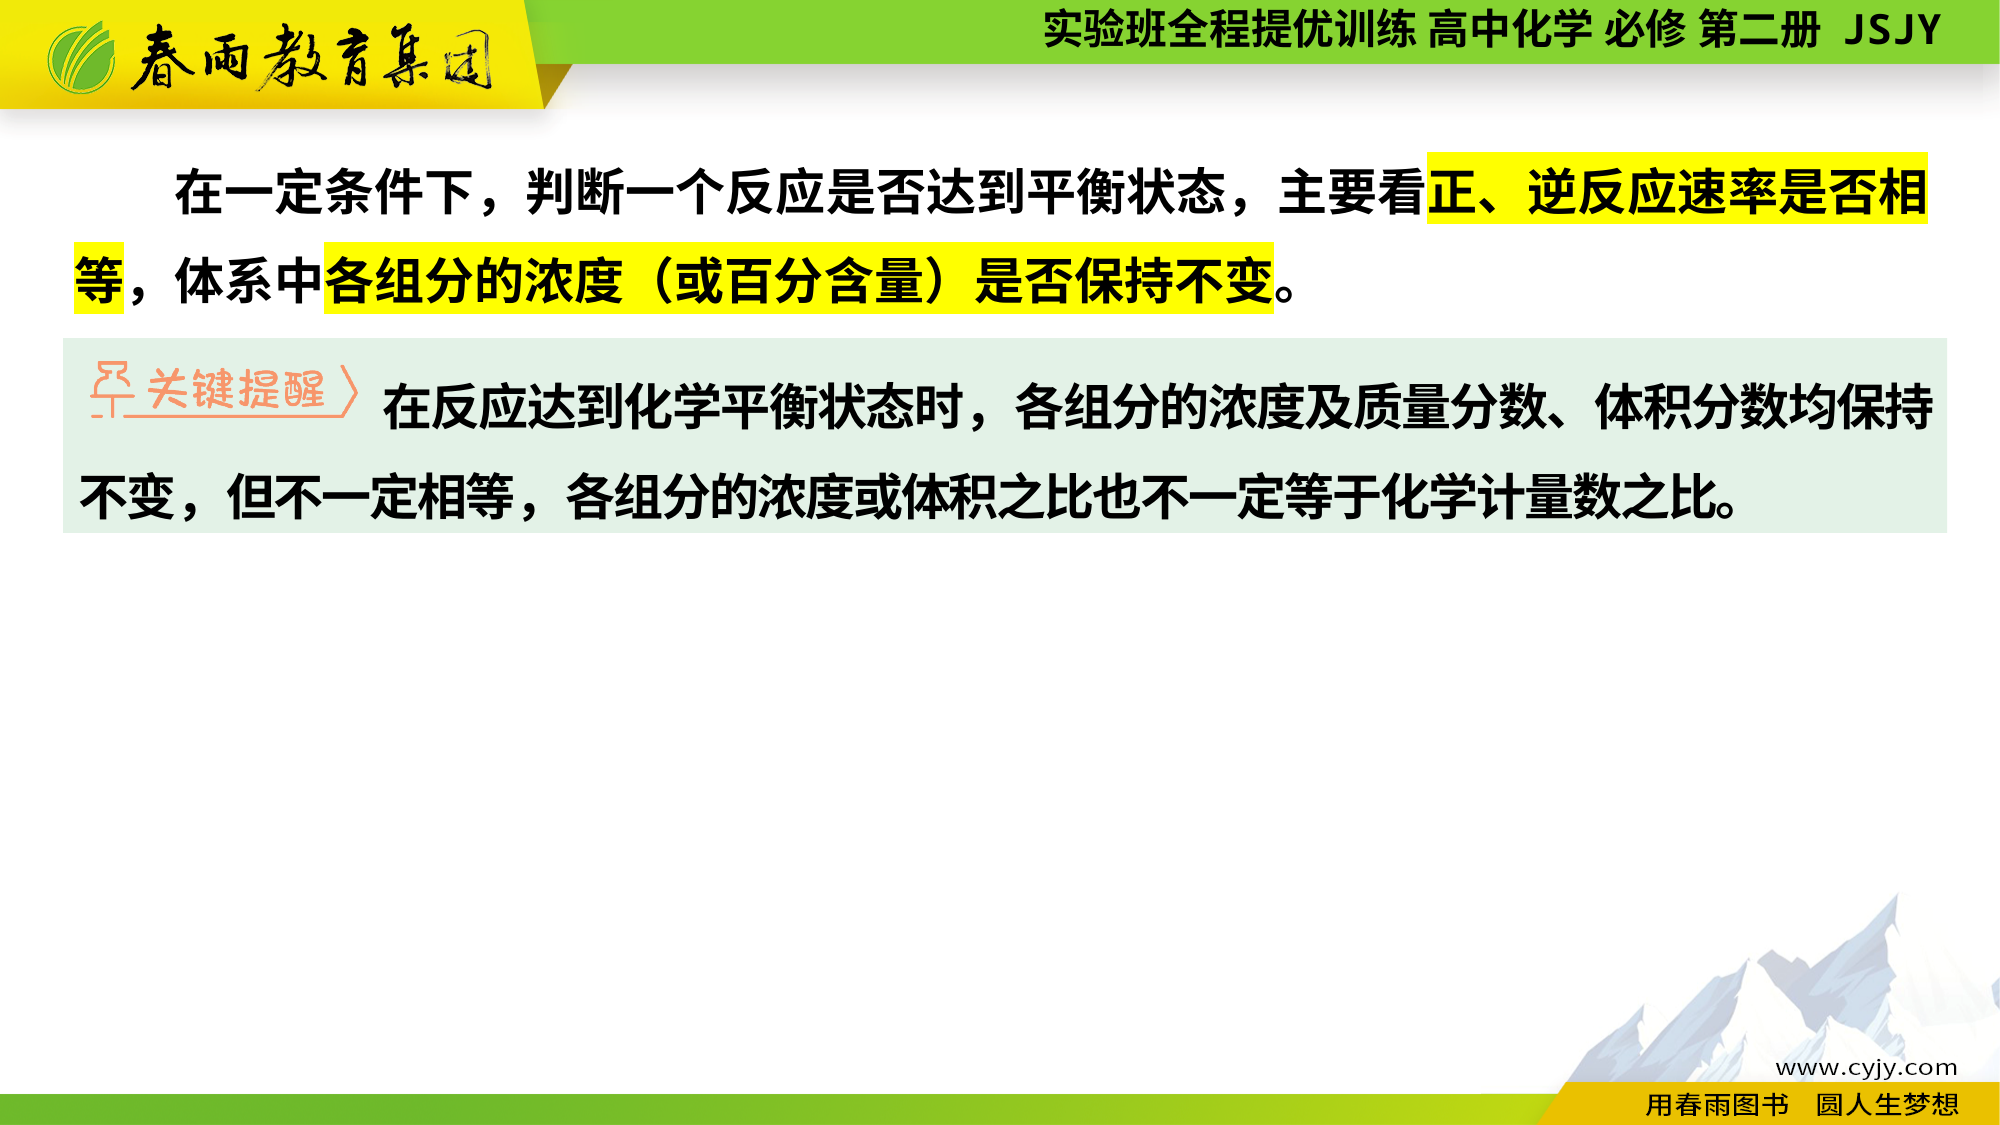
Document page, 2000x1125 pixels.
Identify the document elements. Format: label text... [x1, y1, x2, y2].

list 在一定条件下，判断一个反应是否达到平衡状态，主要看正、逆反应速率是否相等，体系中各组分的浓度（或百分含量）是否保持不变。 [59, 122, 1944, 308]
text_box 在反应达到化学平衡状态时，各组分的浓度及质量分数、体积分数均保持不变，但不一定相等，各组分的浓度或体积之比也不一定等于化学计量数之比。 [63, 338, 1948, 533]
picture [0, 0, 2000, 1125]
